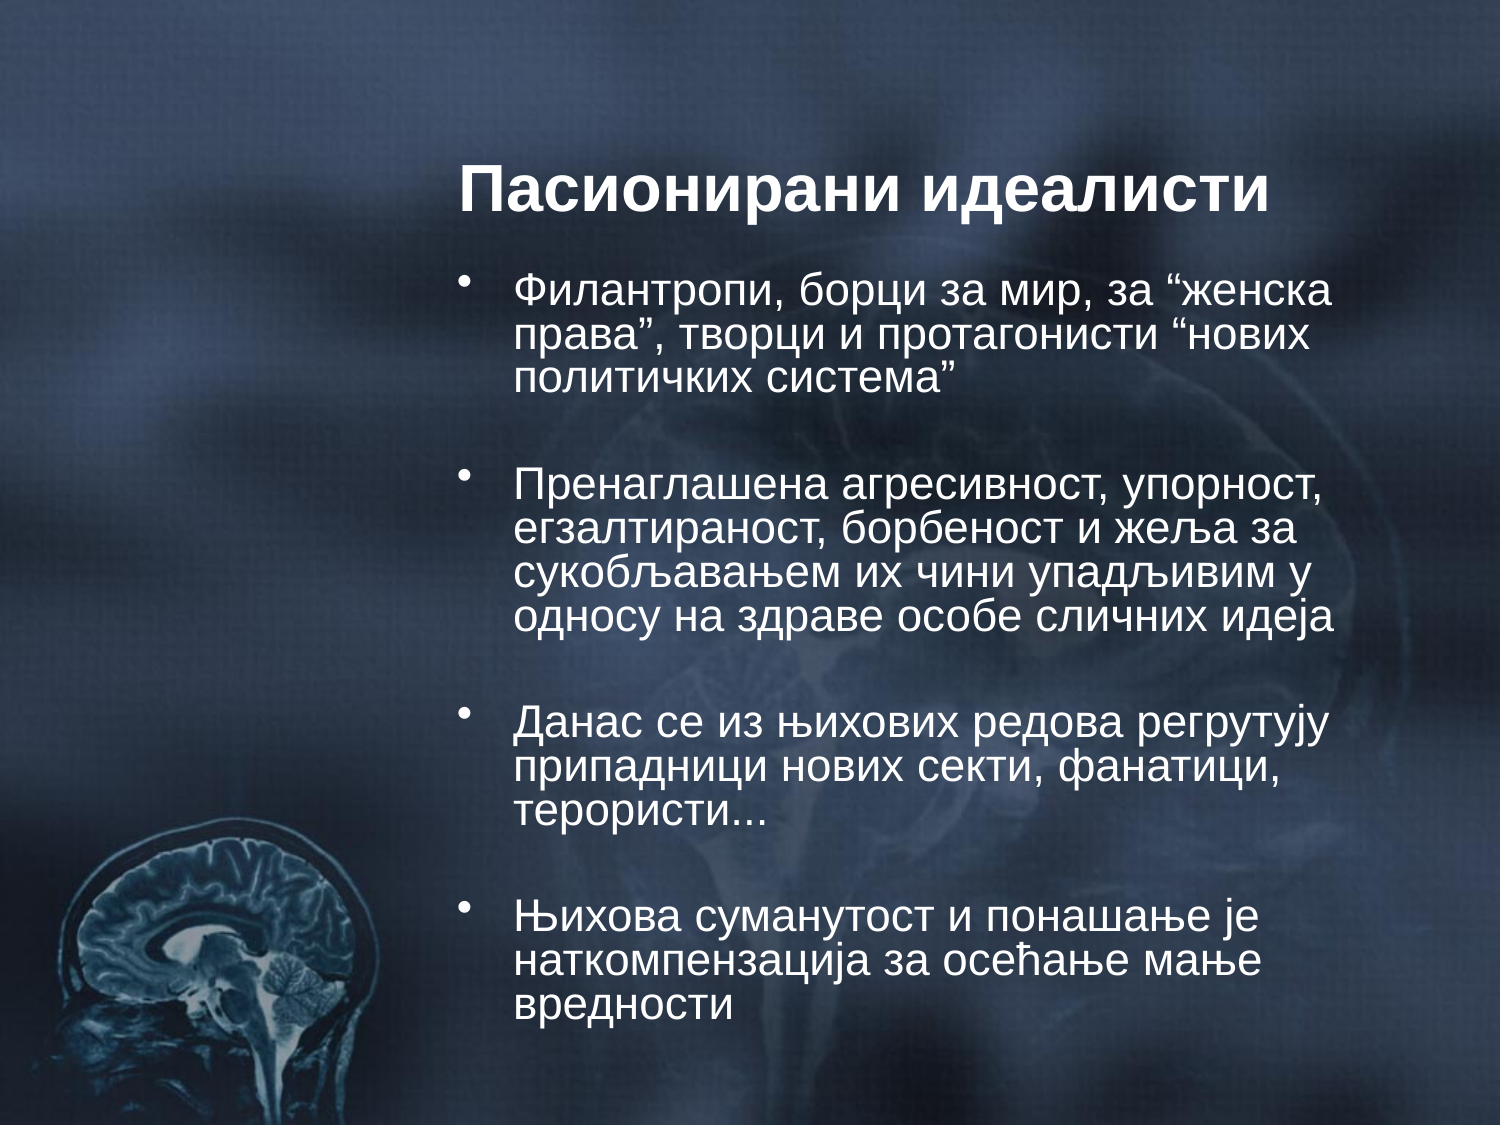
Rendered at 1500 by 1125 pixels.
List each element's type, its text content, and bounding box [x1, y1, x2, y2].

list Филантропи, борци за мир, за “женска права”, творци и протагонисти “нових политичких система” Пренаглашена агресивност, упорност, егзалтираност, борбеност и жеља за сукобљавањем их чини упадљивим у односу на здраве особе сличних идеја Данас се из њихових редова регрутују припадници нових секти, фанатици, терористи... Њихова суманутост и понашање је наткомпензација за осећање мање вредности [441, 262, 1480, 1006]
title Пасионирани идеалисти [443, 44, 1480, 233]
picture [0, 0, 1500, 1125]
